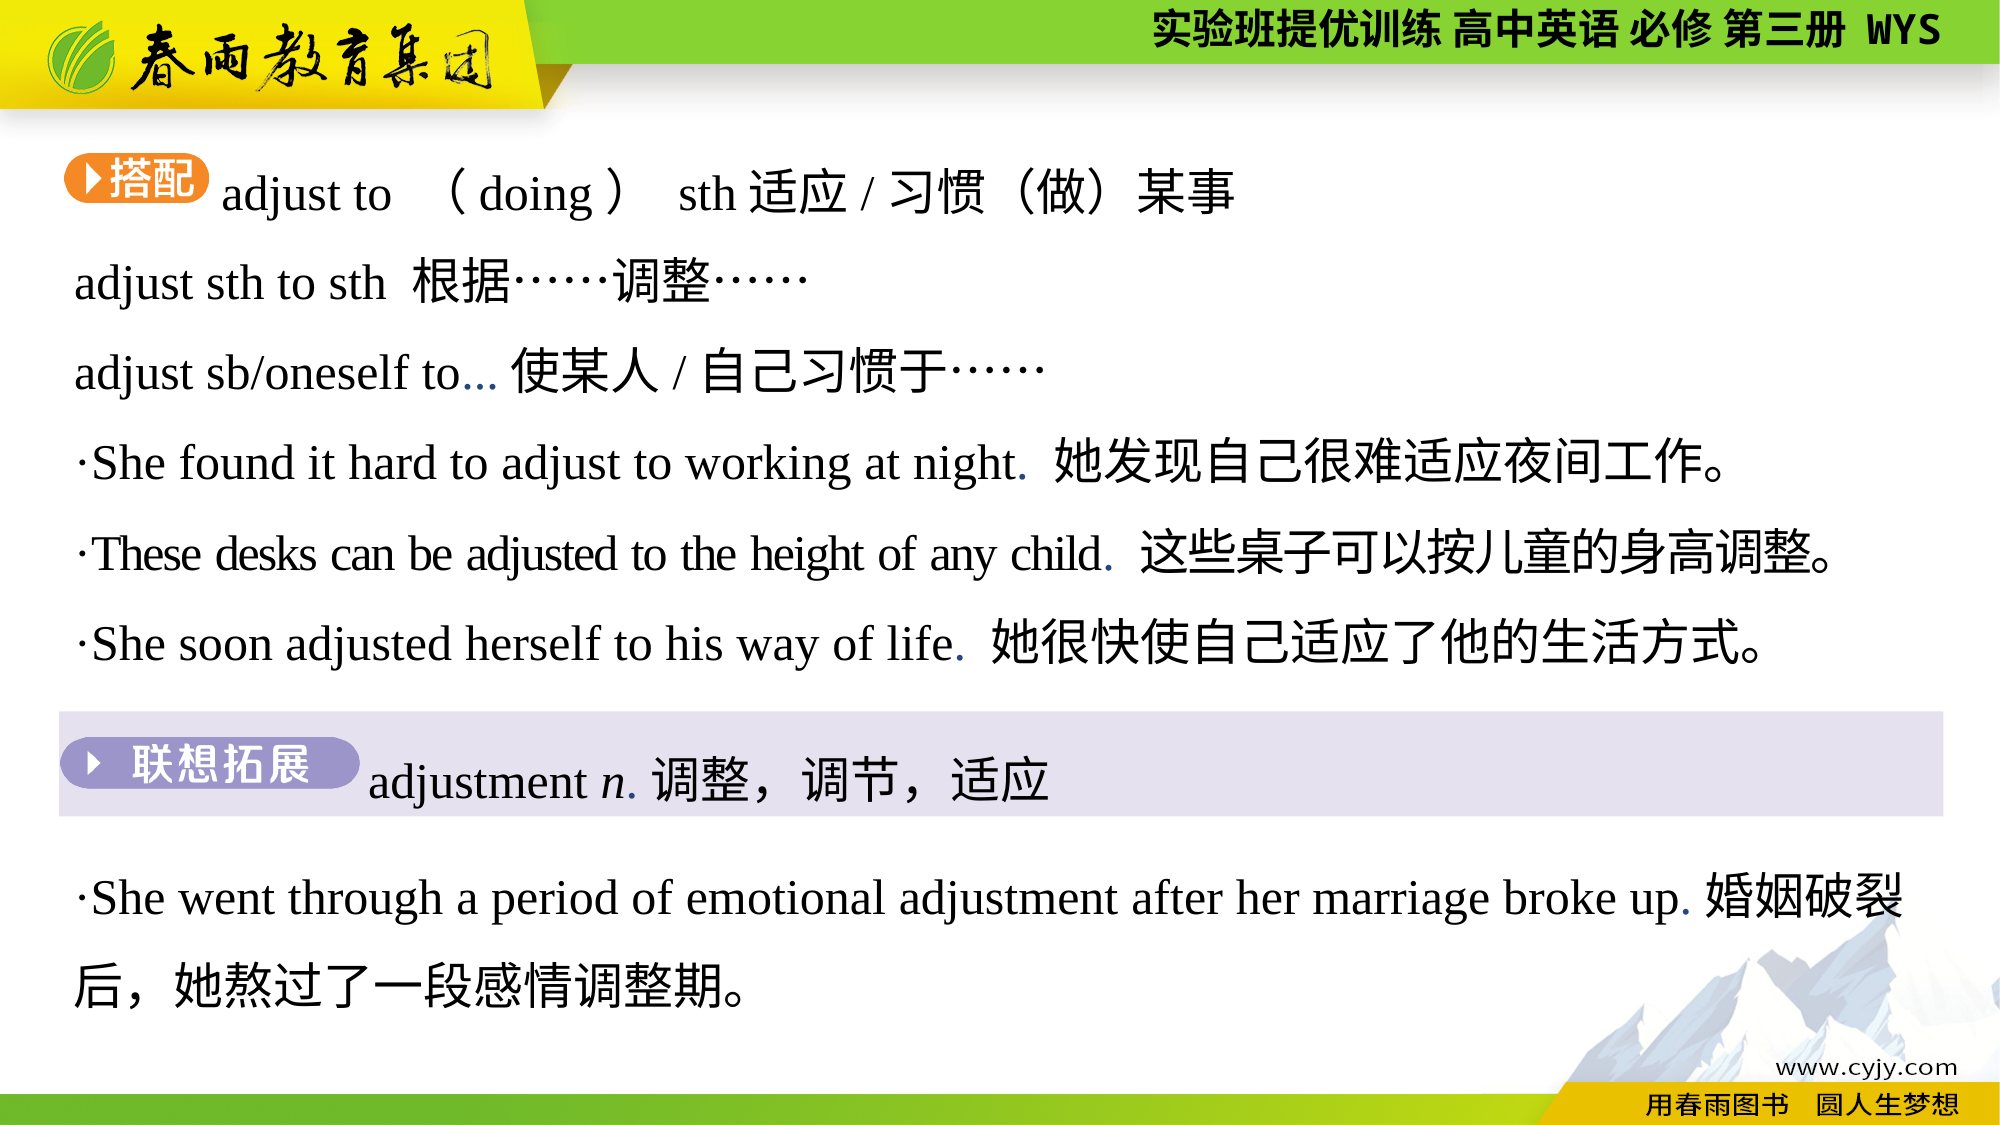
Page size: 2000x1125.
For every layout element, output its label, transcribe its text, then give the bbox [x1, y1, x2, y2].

text_box adjustment n.调整，调节，适应 [59, 711, 1944, 817]
picture [0, 0, 2000, 1125]
text_box ·She went through a period of emotional adjustment after her marriage broke up.婚姻破裂后，她熬过了一段感情调整期。 [59, 827, 1944, 1022]
list adjust to （doing） sth适应/习惯（做）某事 adjust sth to sth 根据……调整…… adjust sb/oneself to...使某人/自己习惯于…… ·She found it hard to adjust to working at night. 她发现自己很难适应夜间工作。 ·These desks can be adjusted to the height of any child. 这些桌子可以按儿童的身高调整。 ·She soon adjusted herself to his way of life. 她很快使自己适应了他的生活方式。 [59, 122, 1944, 672]
